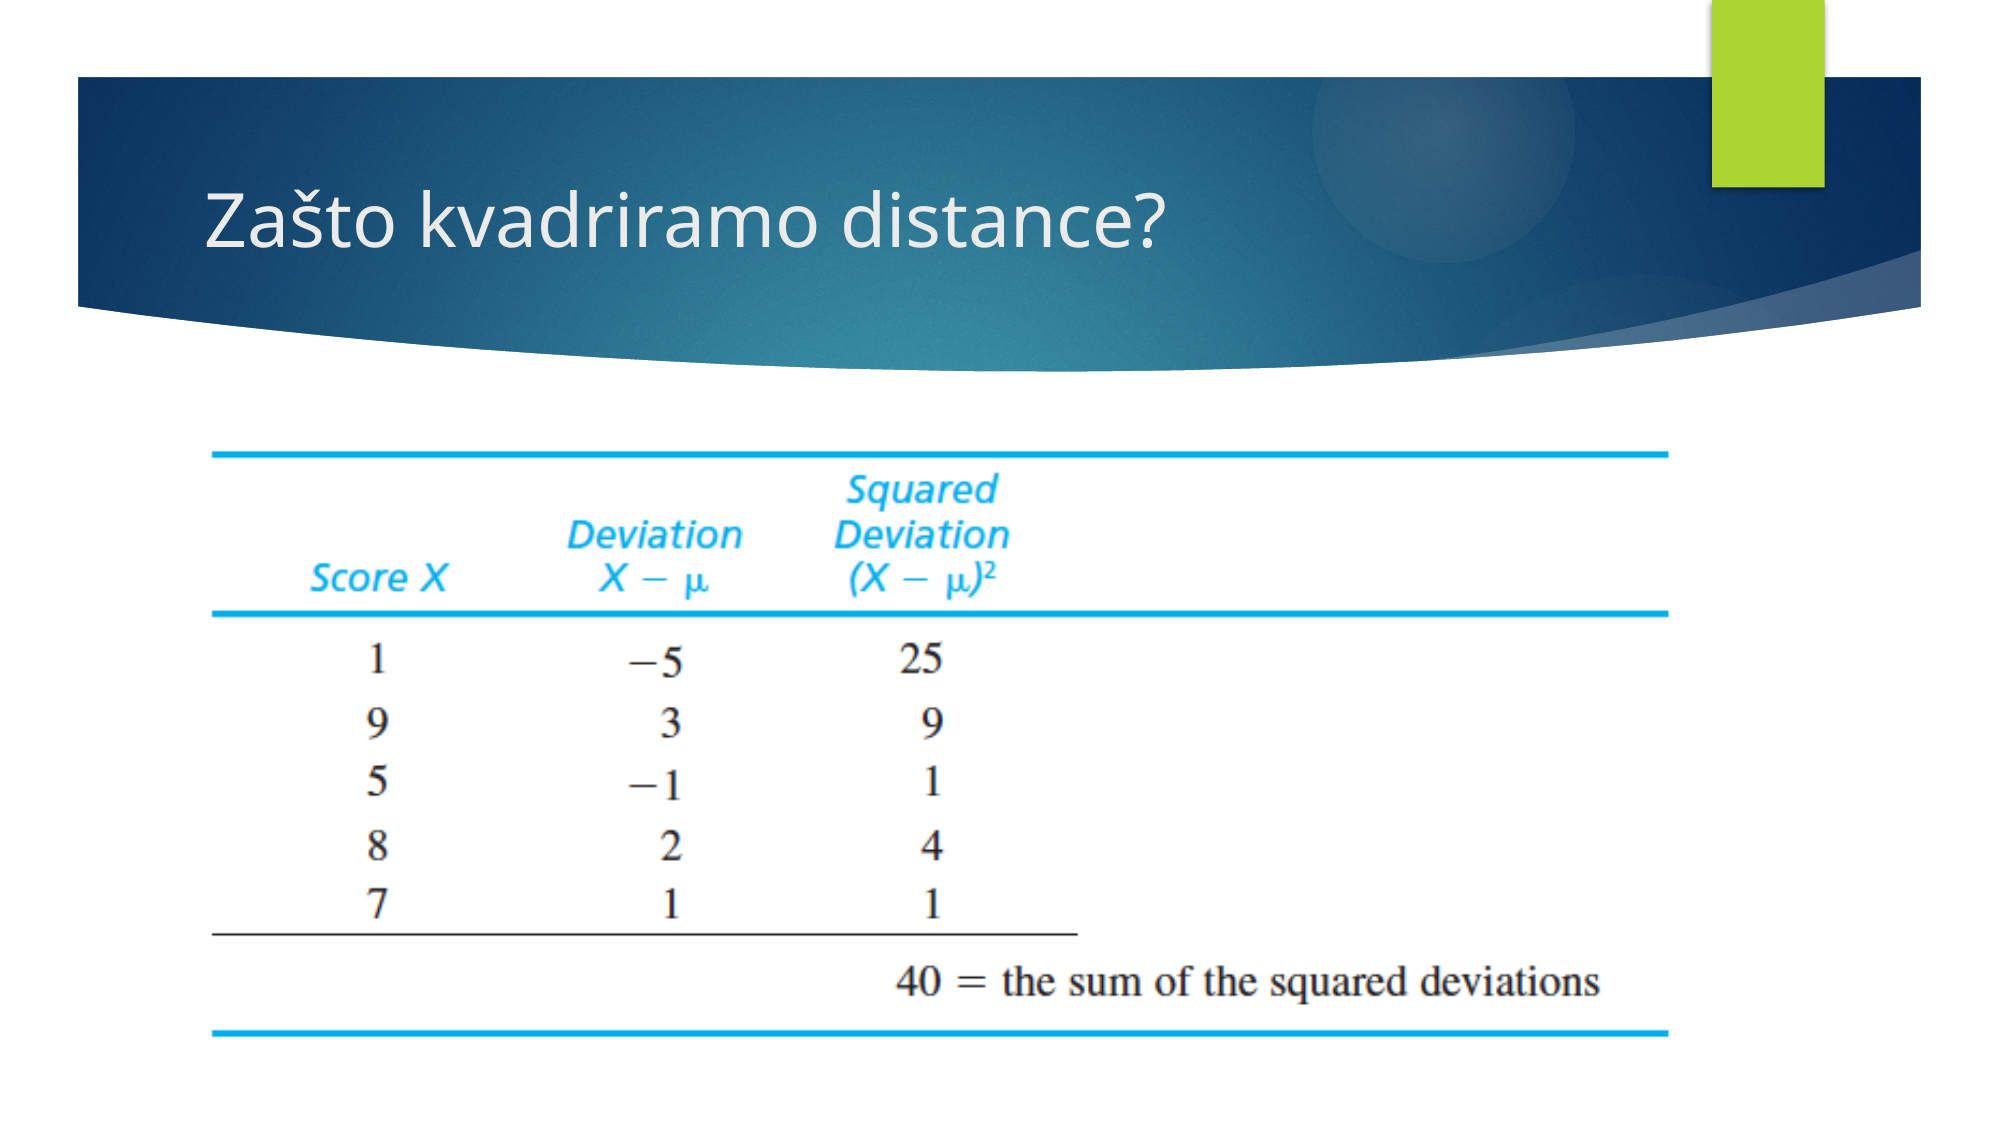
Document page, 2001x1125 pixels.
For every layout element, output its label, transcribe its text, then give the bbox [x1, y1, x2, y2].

picture [189, 396, 1741, 1076]
title Zašto kvadriramo distance? [189, 159, 1627, 276]
